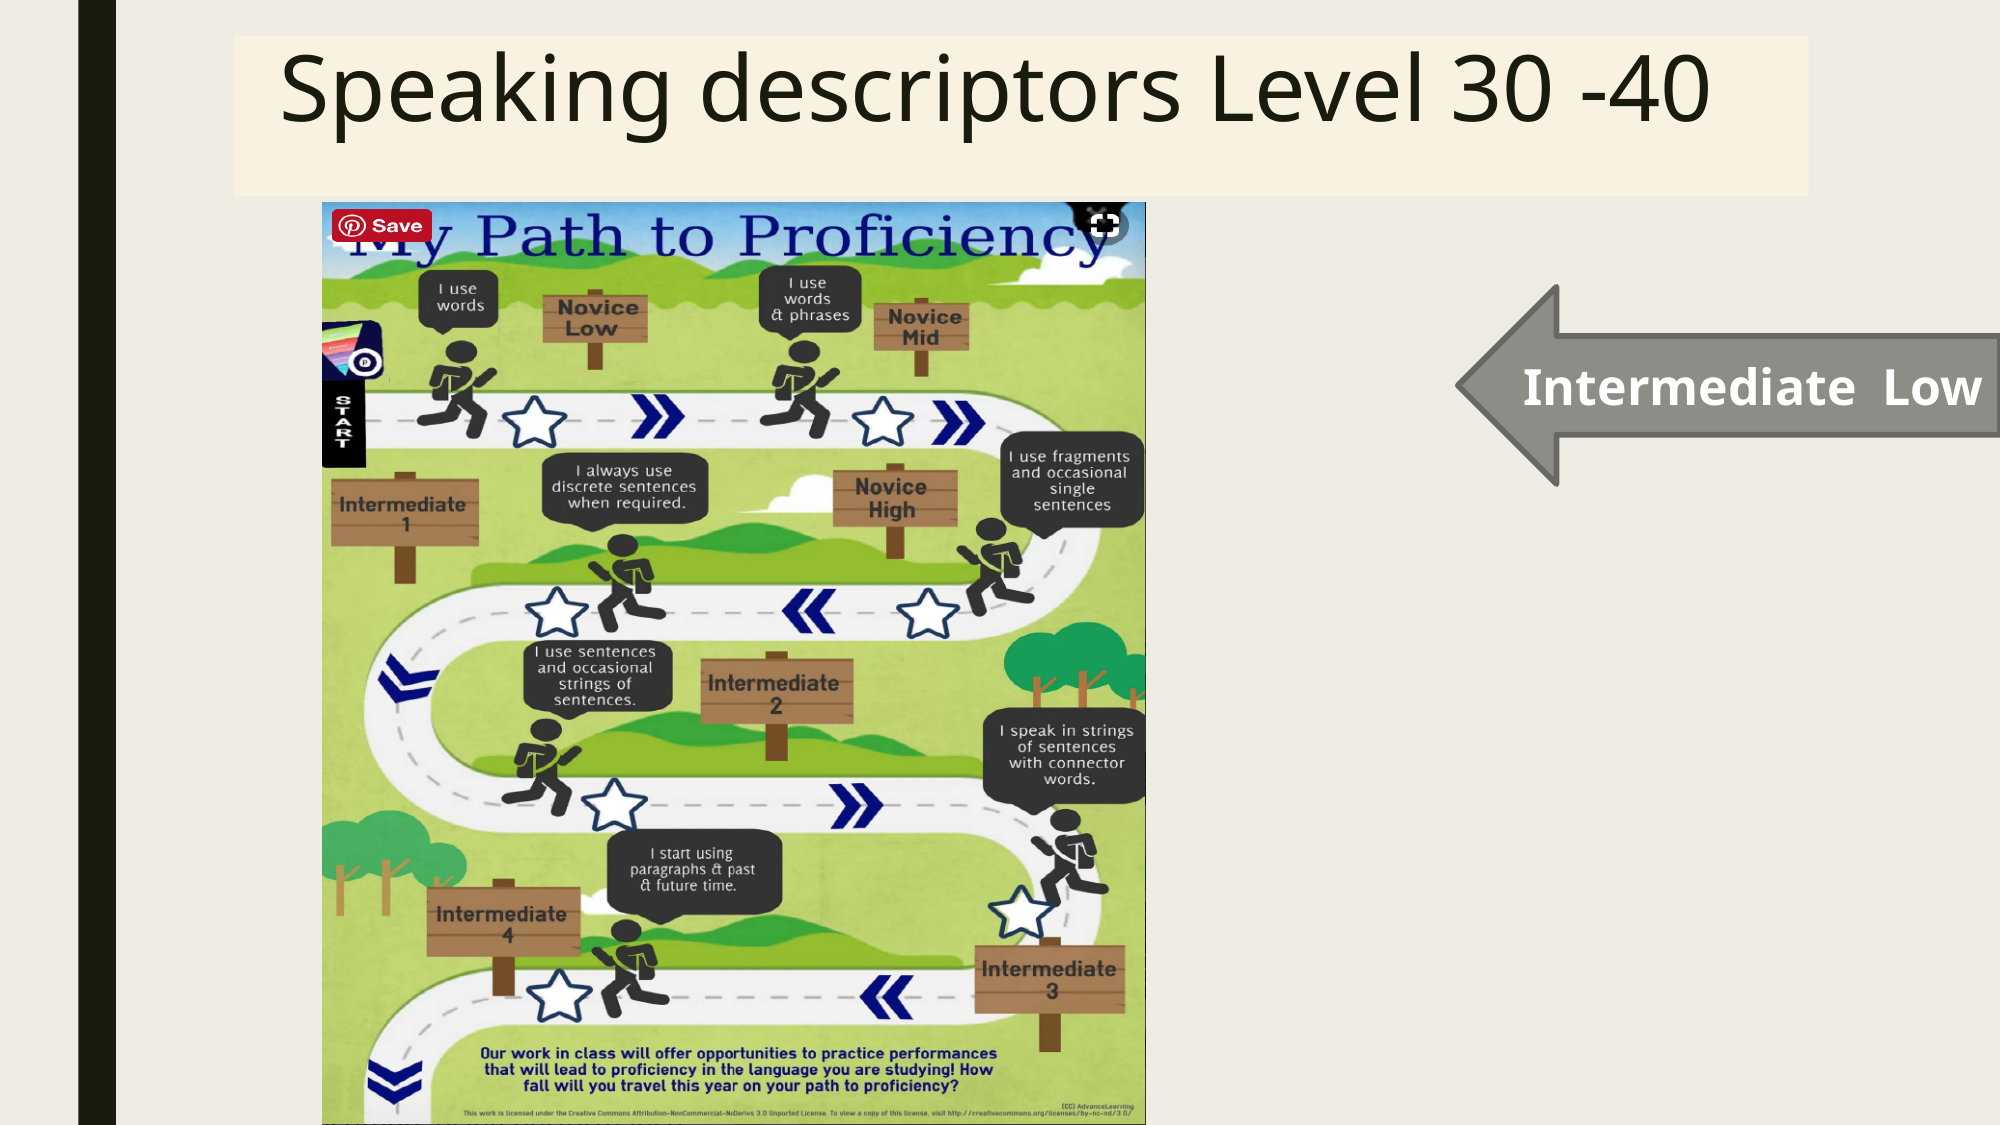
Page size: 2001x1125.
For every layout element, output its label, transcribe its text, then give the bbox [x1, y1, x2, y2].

text_box Intermediate Low [1454, 284, 2000, 487]
title Speaking descriptors Level 30 -40 [233, 35, 1809, 197]
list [322, 202, 1146, 1125]
